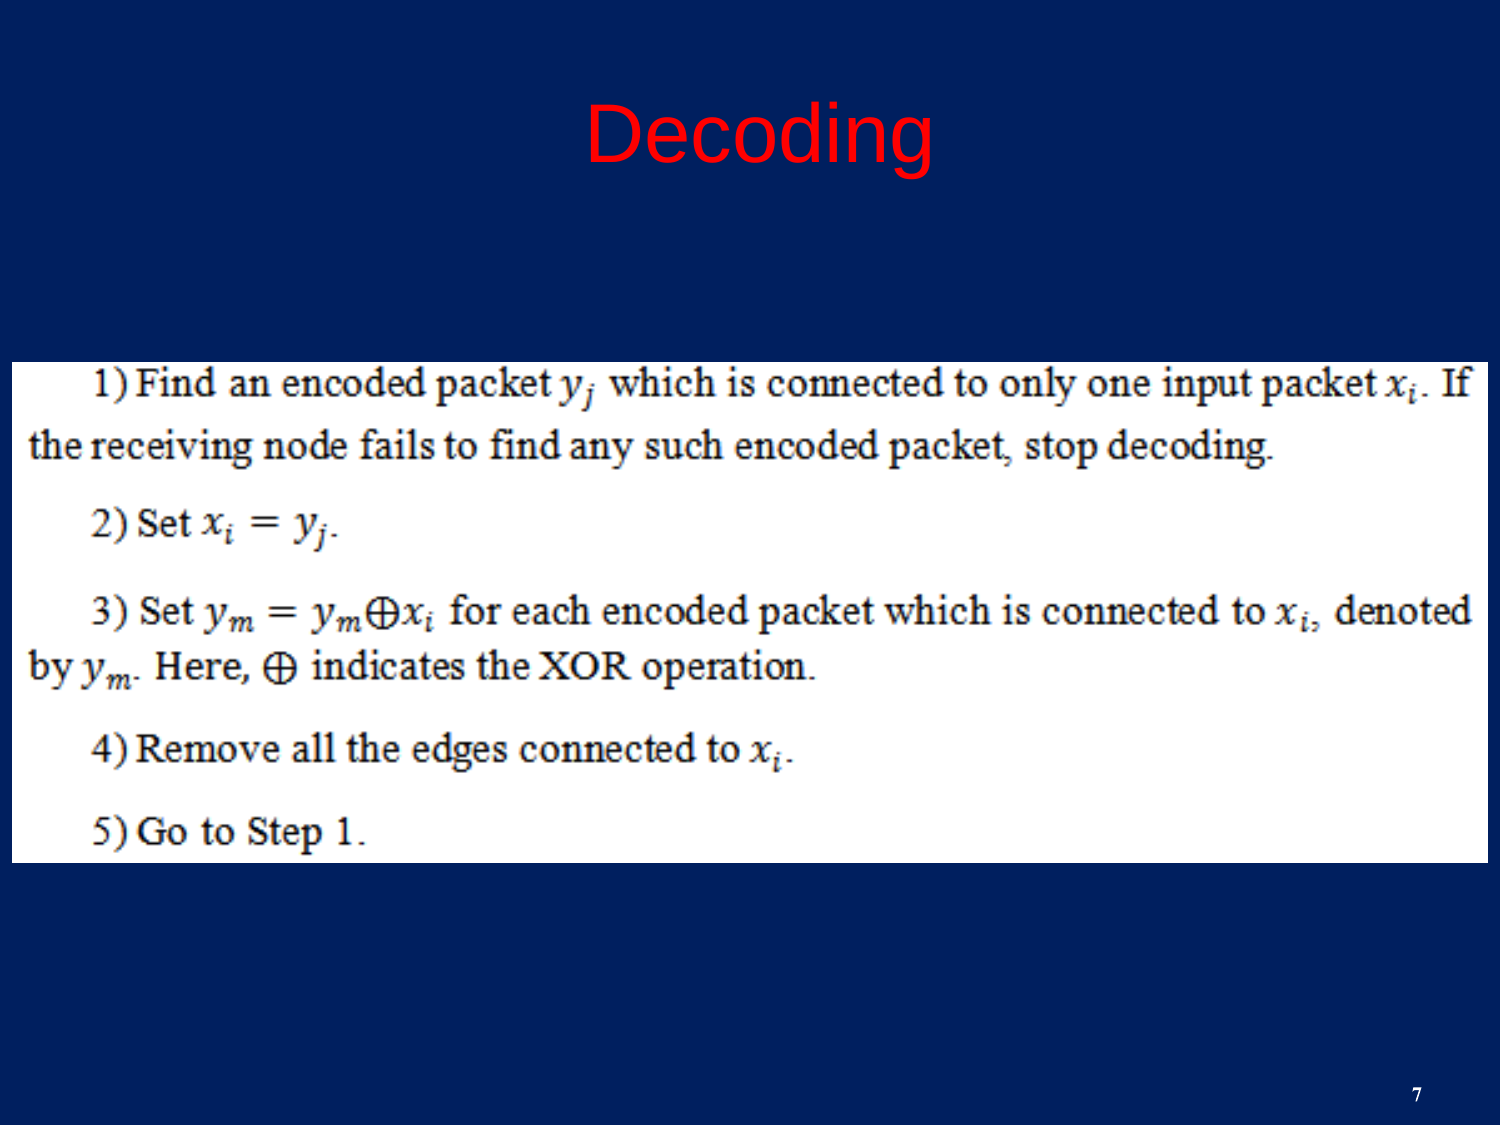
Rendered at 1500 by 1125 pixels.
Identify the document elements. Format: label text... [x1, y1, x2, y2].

title Decoding [44, 53, 1456, 181]
picture [12, 362, 1488, 863]
text_box [1412, 1087, 1422, 1102]
